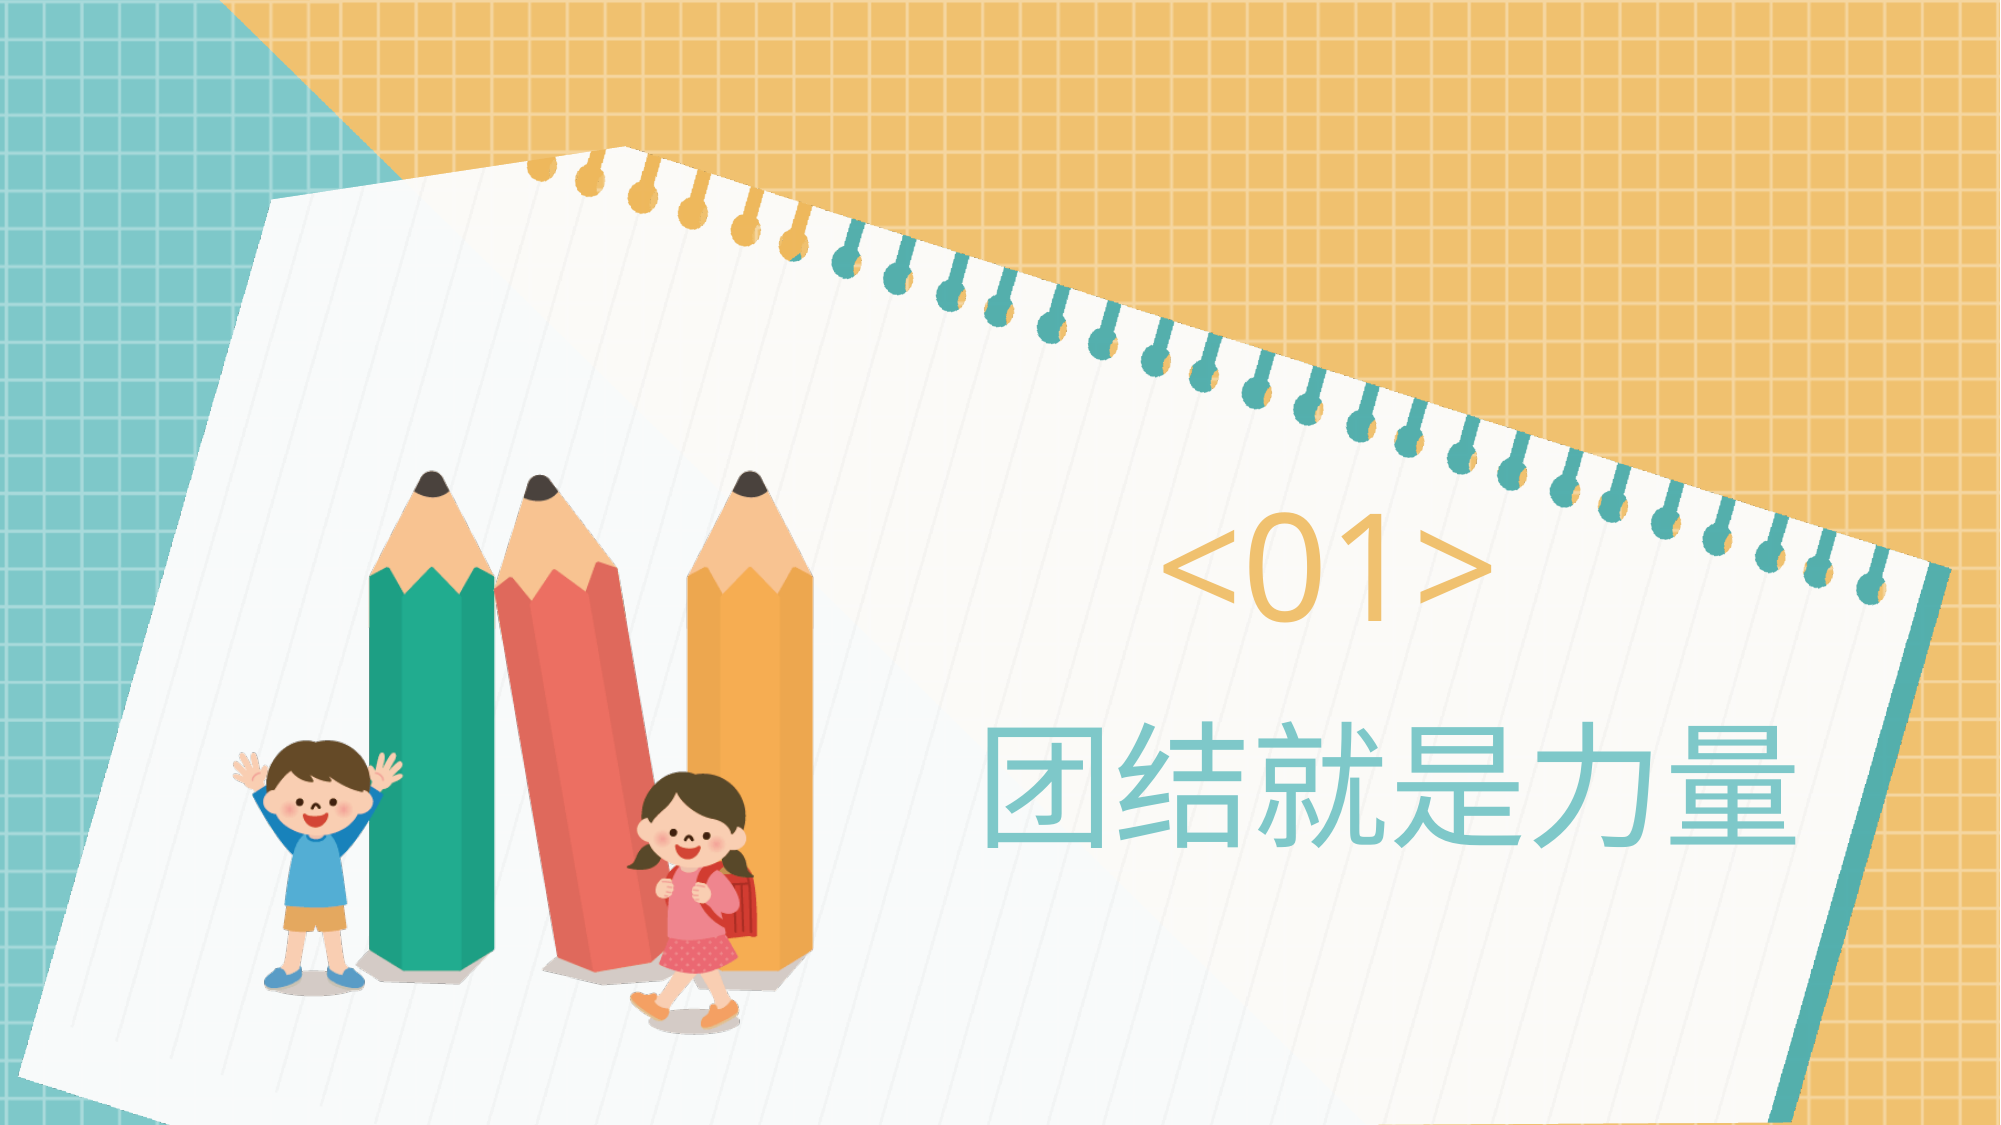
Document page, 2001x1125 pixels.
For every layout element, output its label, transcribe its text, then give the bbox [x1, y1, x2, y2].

picture [0, 0, 2000, 1125]
text_box <01> [1141, 463, 1637, 659]
text_box 团结就是力量 [961, 692, 1817, 873]
